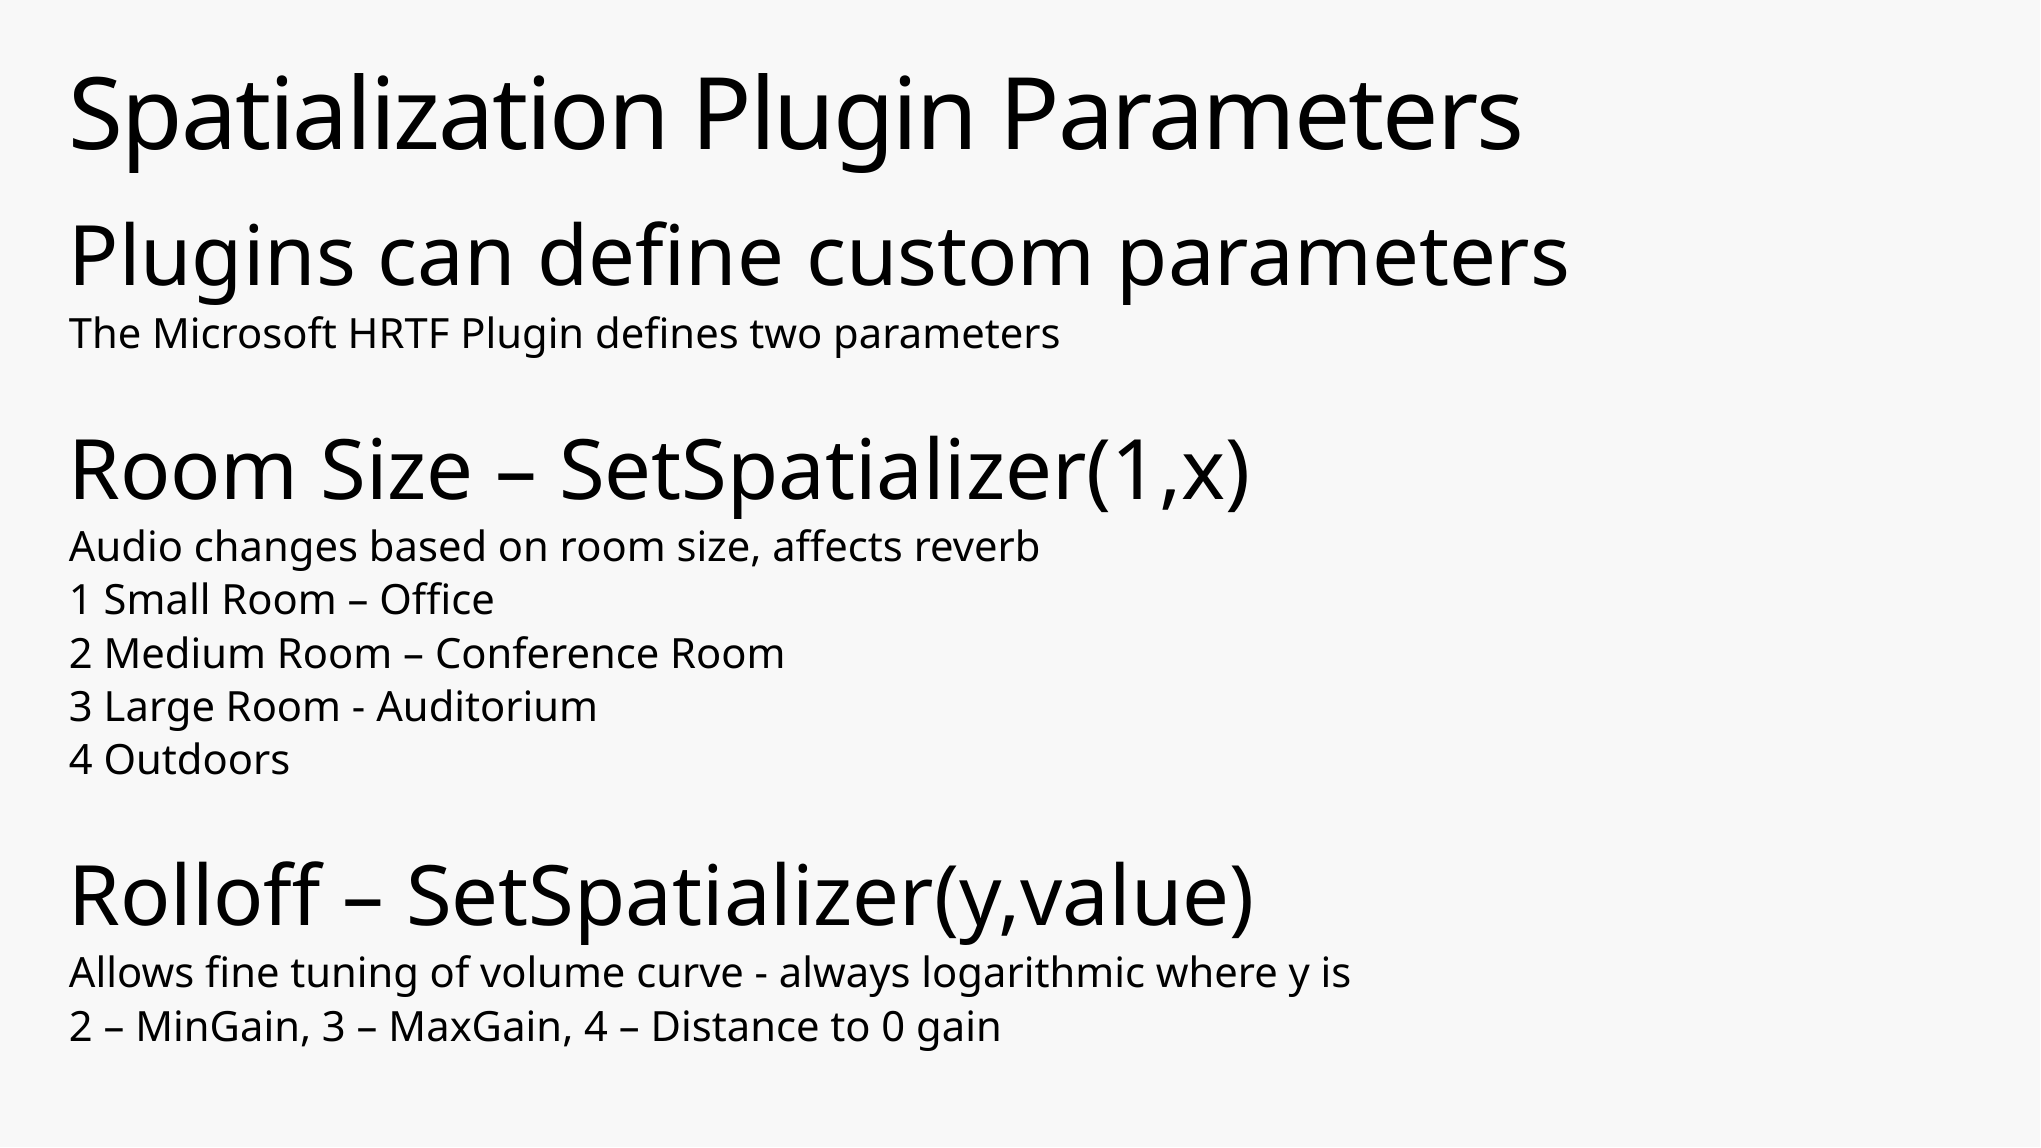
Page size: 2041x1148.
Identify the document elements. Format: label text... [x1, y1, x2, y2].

list Plugins can define custom parameters The Microsoft HRTF Plugin defines two parameters Room Size – SetSpatializer(1,x) Audio changes based on room size, affects reverb 1 Small Room – Office 2 Medium Room – Conference Room 3 Large Room - Auditorium 4 Outdoors Rolloff – SetSpatializer(y,value) Allows fine tuning of volume curve - always logarithmic where y is 2 – MinGain, 3 – MaxGain, 4 – Distance to 0 gain [45, 198, 1996, 1098]
title Spatialization Plugin Parameters [45, 48, 1996, 198]
